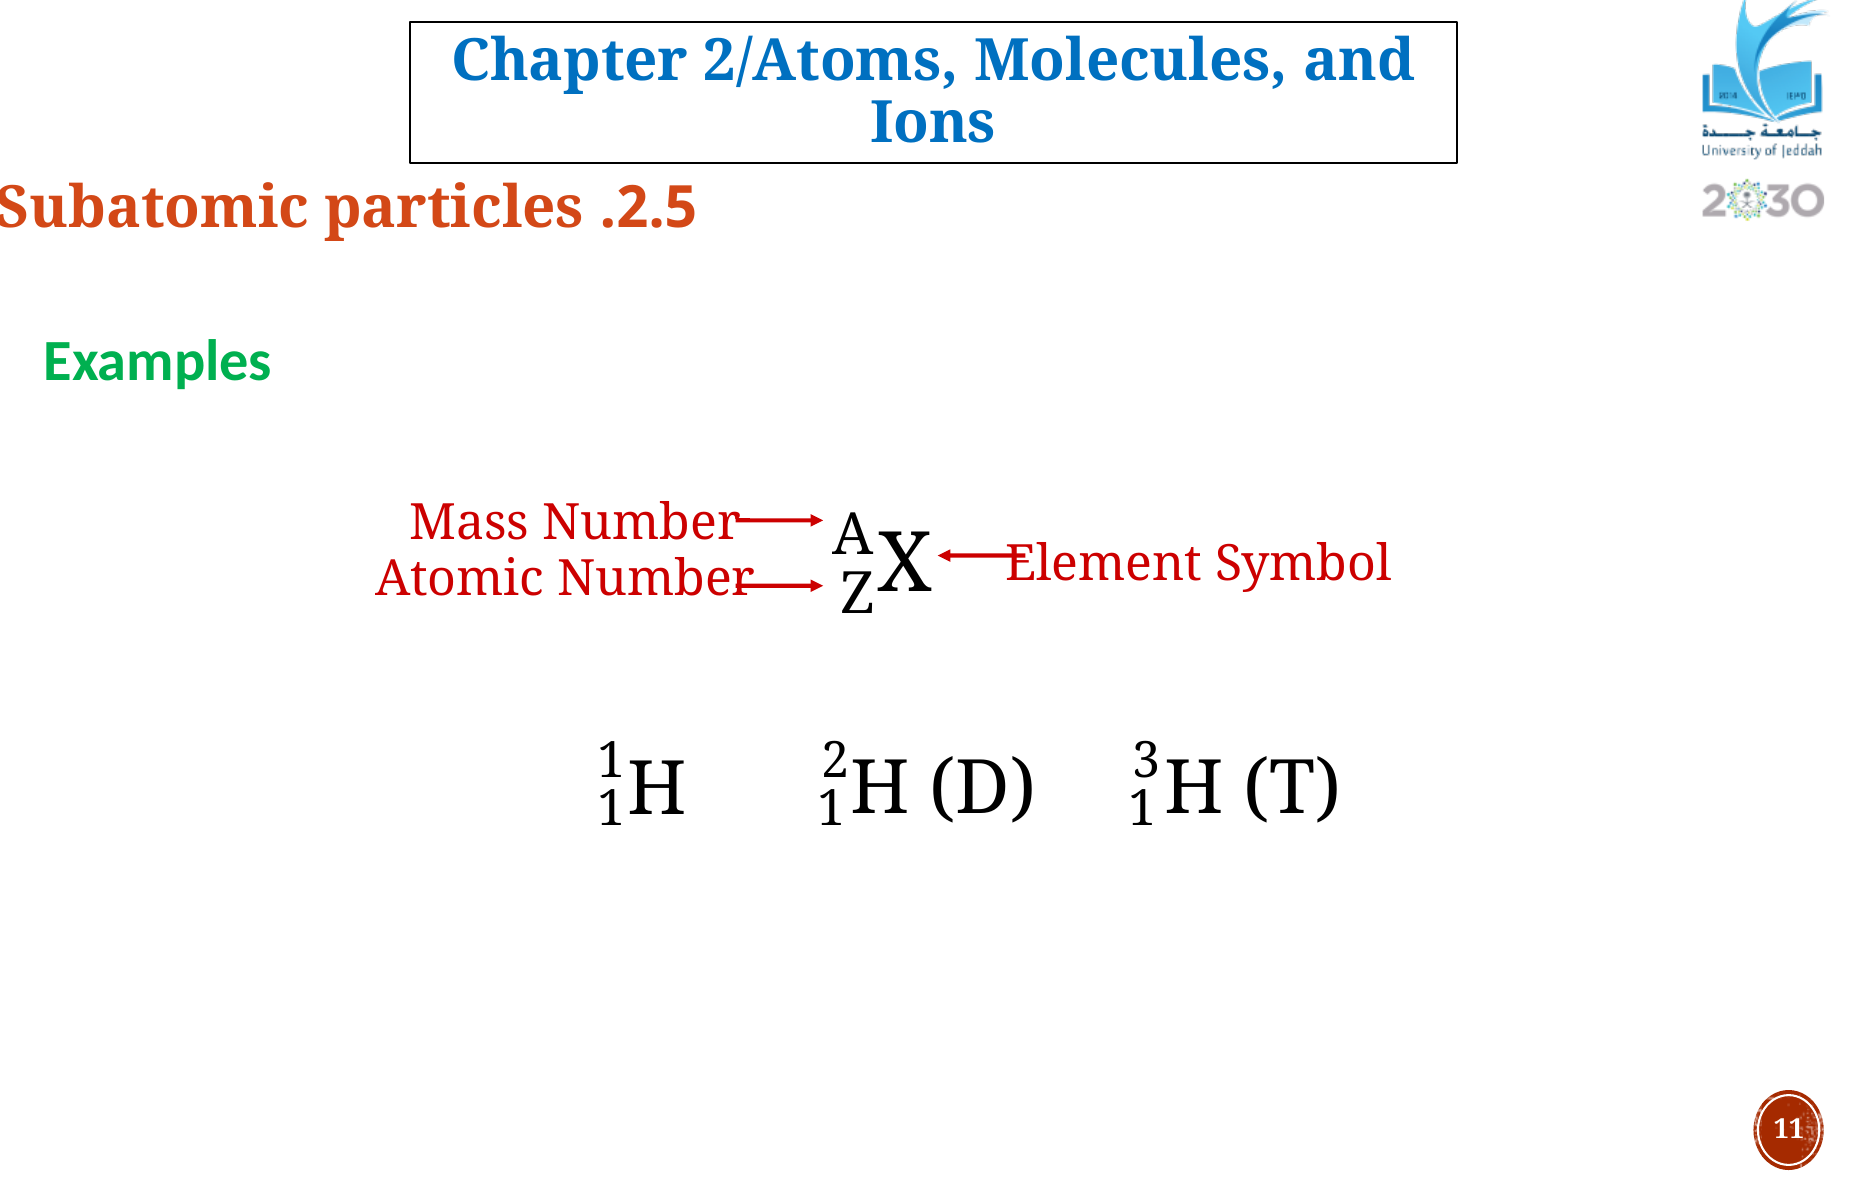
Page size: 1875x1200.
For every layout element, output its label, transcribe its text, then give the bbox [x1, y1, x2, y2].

slide_number 11 [1739, 1097, 1838, 1162]
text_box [423, 485, 824, 614]
text_box Examples [28, 314, 288, 400]
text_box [390, 539, 823, 613]
text_box Chapter 2/Atoms, Molecules, and Ions [409, 21, 1458, 164]
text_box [940, 525, 1375, 598]
text_box 2.5. Subatomic particles [0, 160, 713, 247]
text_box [820, 491, 948, 631]
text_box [588, 723, 1359, 841]
picture [1681, 0, 1846, 227]
